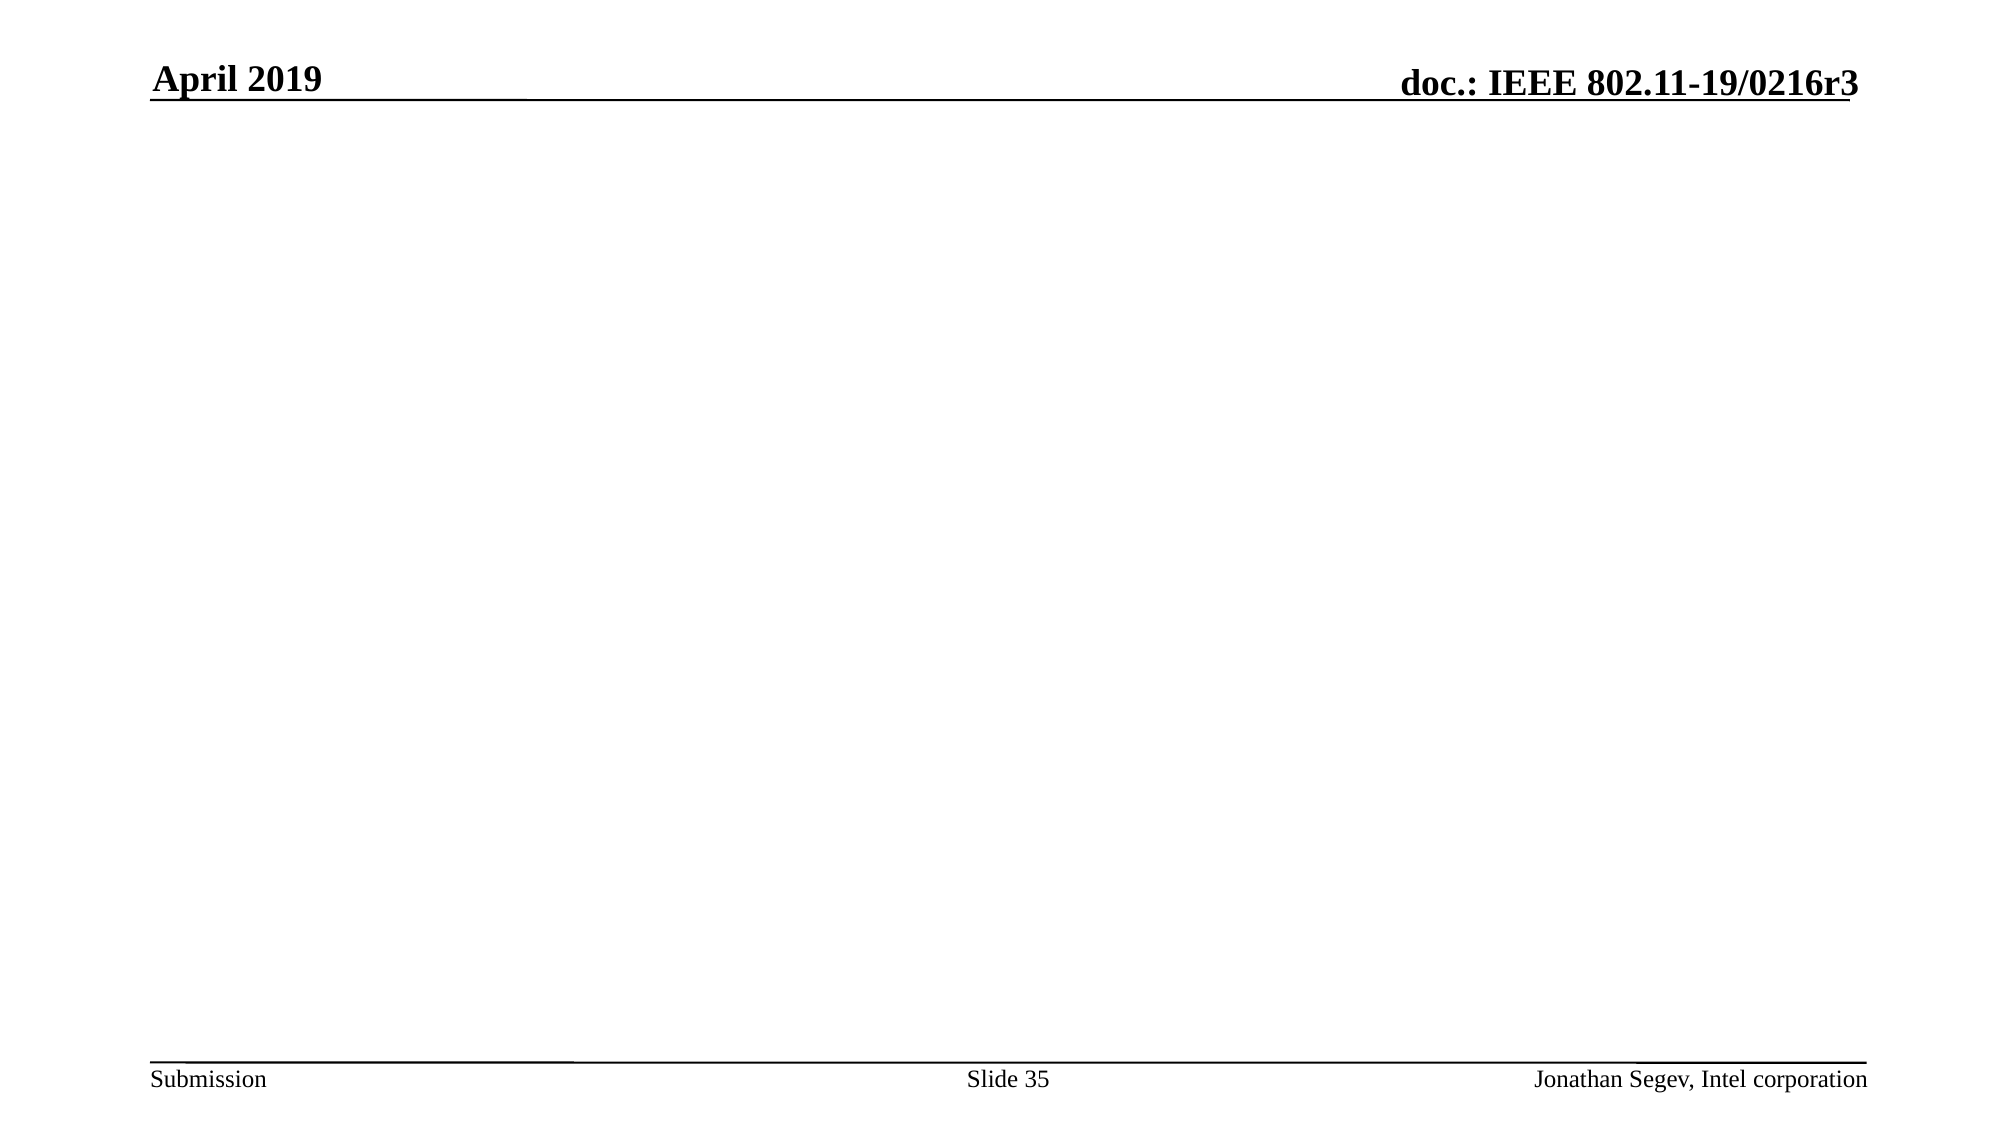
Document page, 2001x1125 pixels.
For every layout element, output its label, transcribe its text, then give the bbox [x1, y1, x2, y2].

slide_number Slide 35 [950, 1061, 1067, 1123]
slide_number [152, 54, 563, 100]
footer Jonathan Segev, Intel corporation [1171, 1061, 1869, 1093]
